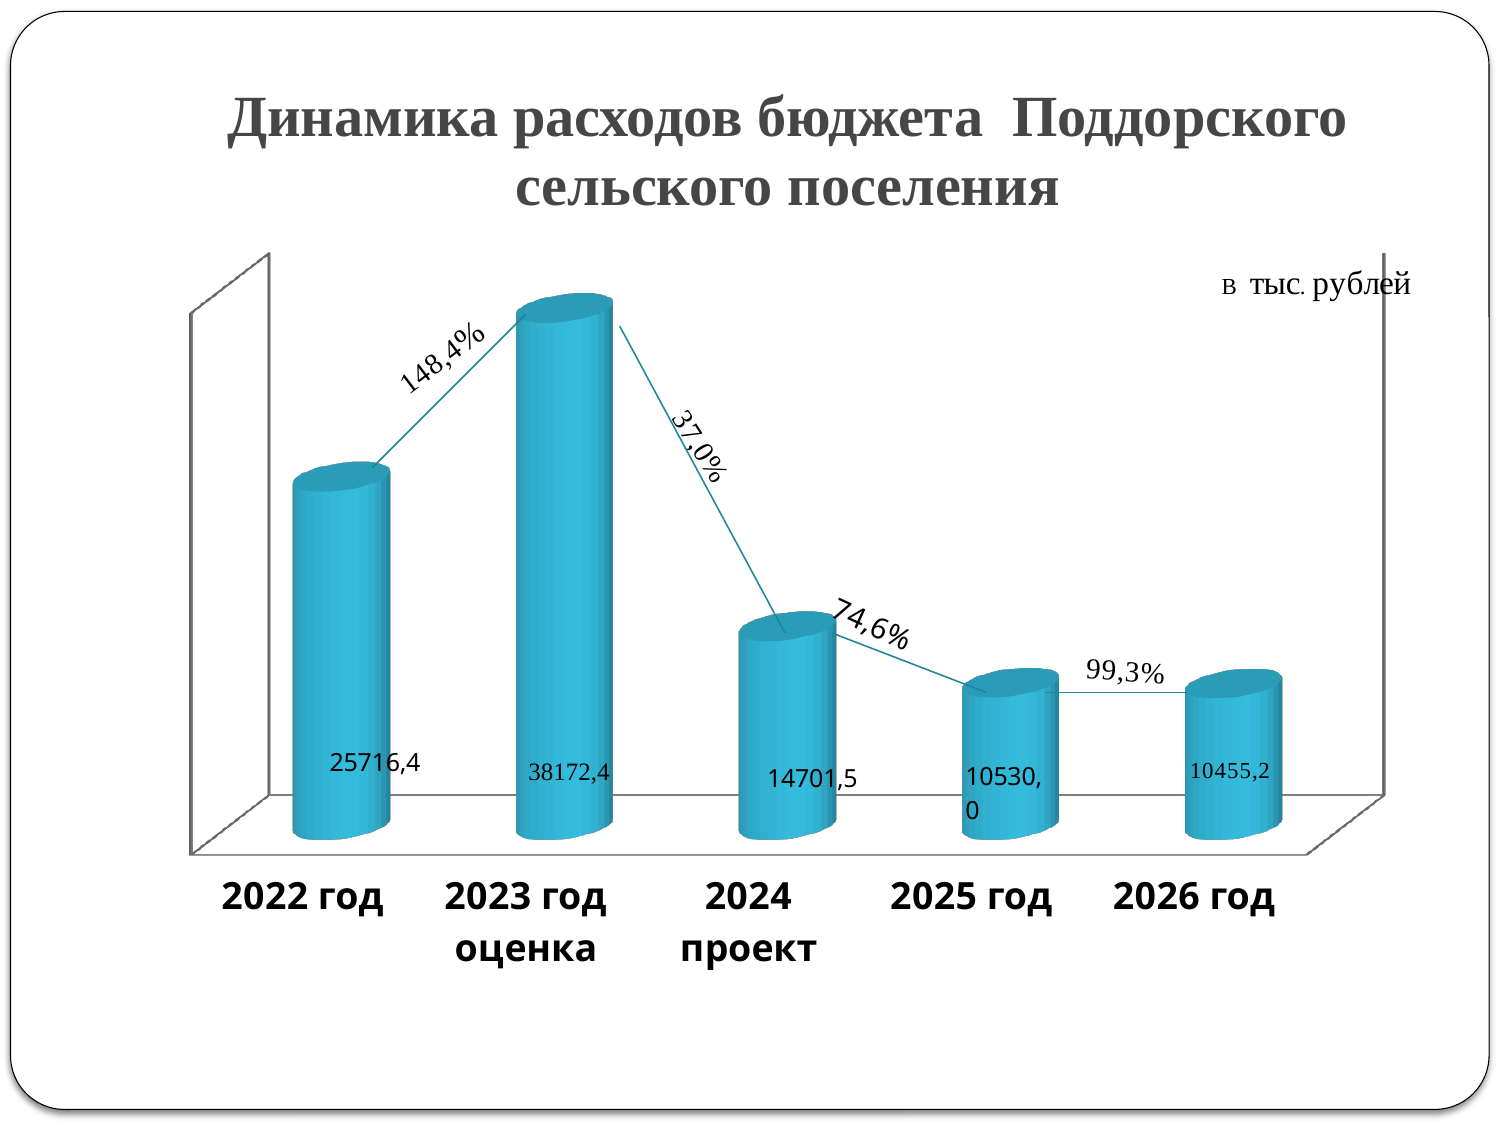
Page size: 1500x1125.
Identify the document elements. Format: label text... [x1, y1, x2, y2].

title Динамика расходов бюджета Поддорского сельского поселения [150, 45, 1425, 233]
chart [149, 237, 1426, 988]
